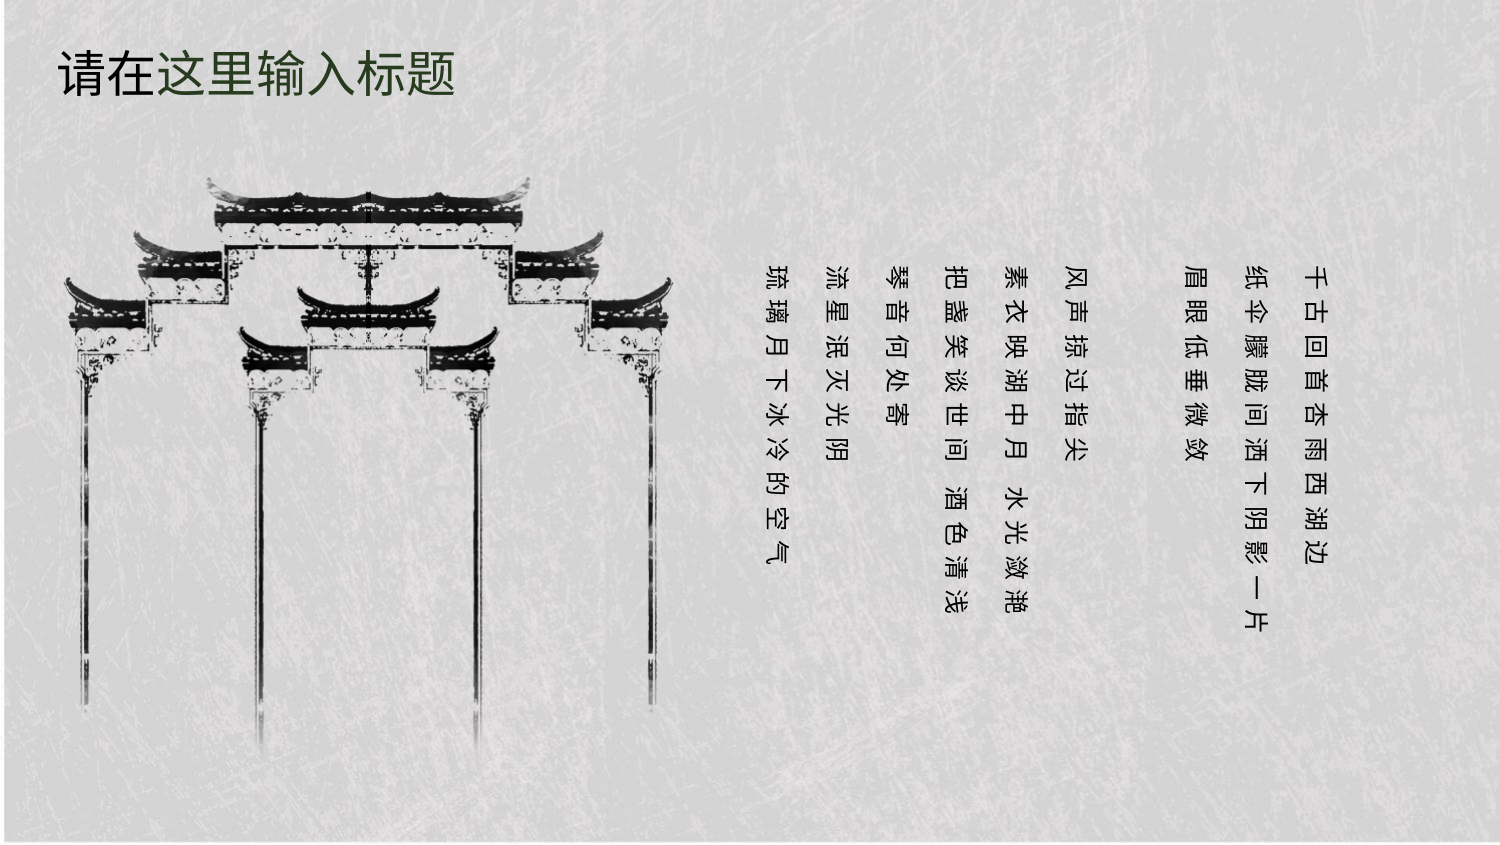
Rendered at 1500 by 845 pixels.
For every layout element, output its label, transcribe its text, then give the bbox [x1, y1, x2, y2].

text_box 千古回首杏雨西湖边 纸伞朦胧间洒下阴影一片 眉眼低垂微敛 风声掠过指尖 素衣映湖中月 水光潋滟 把盏笑谈世间 酒色清浅 琴音何处寄 流星泯灭光阴 琉璃月下冰冷的空气 [674, 250, 1340, 784]
text_box 请在这里输入标题 [45, 36, 647, 109]
picture [0, 0, 1500, 844]
